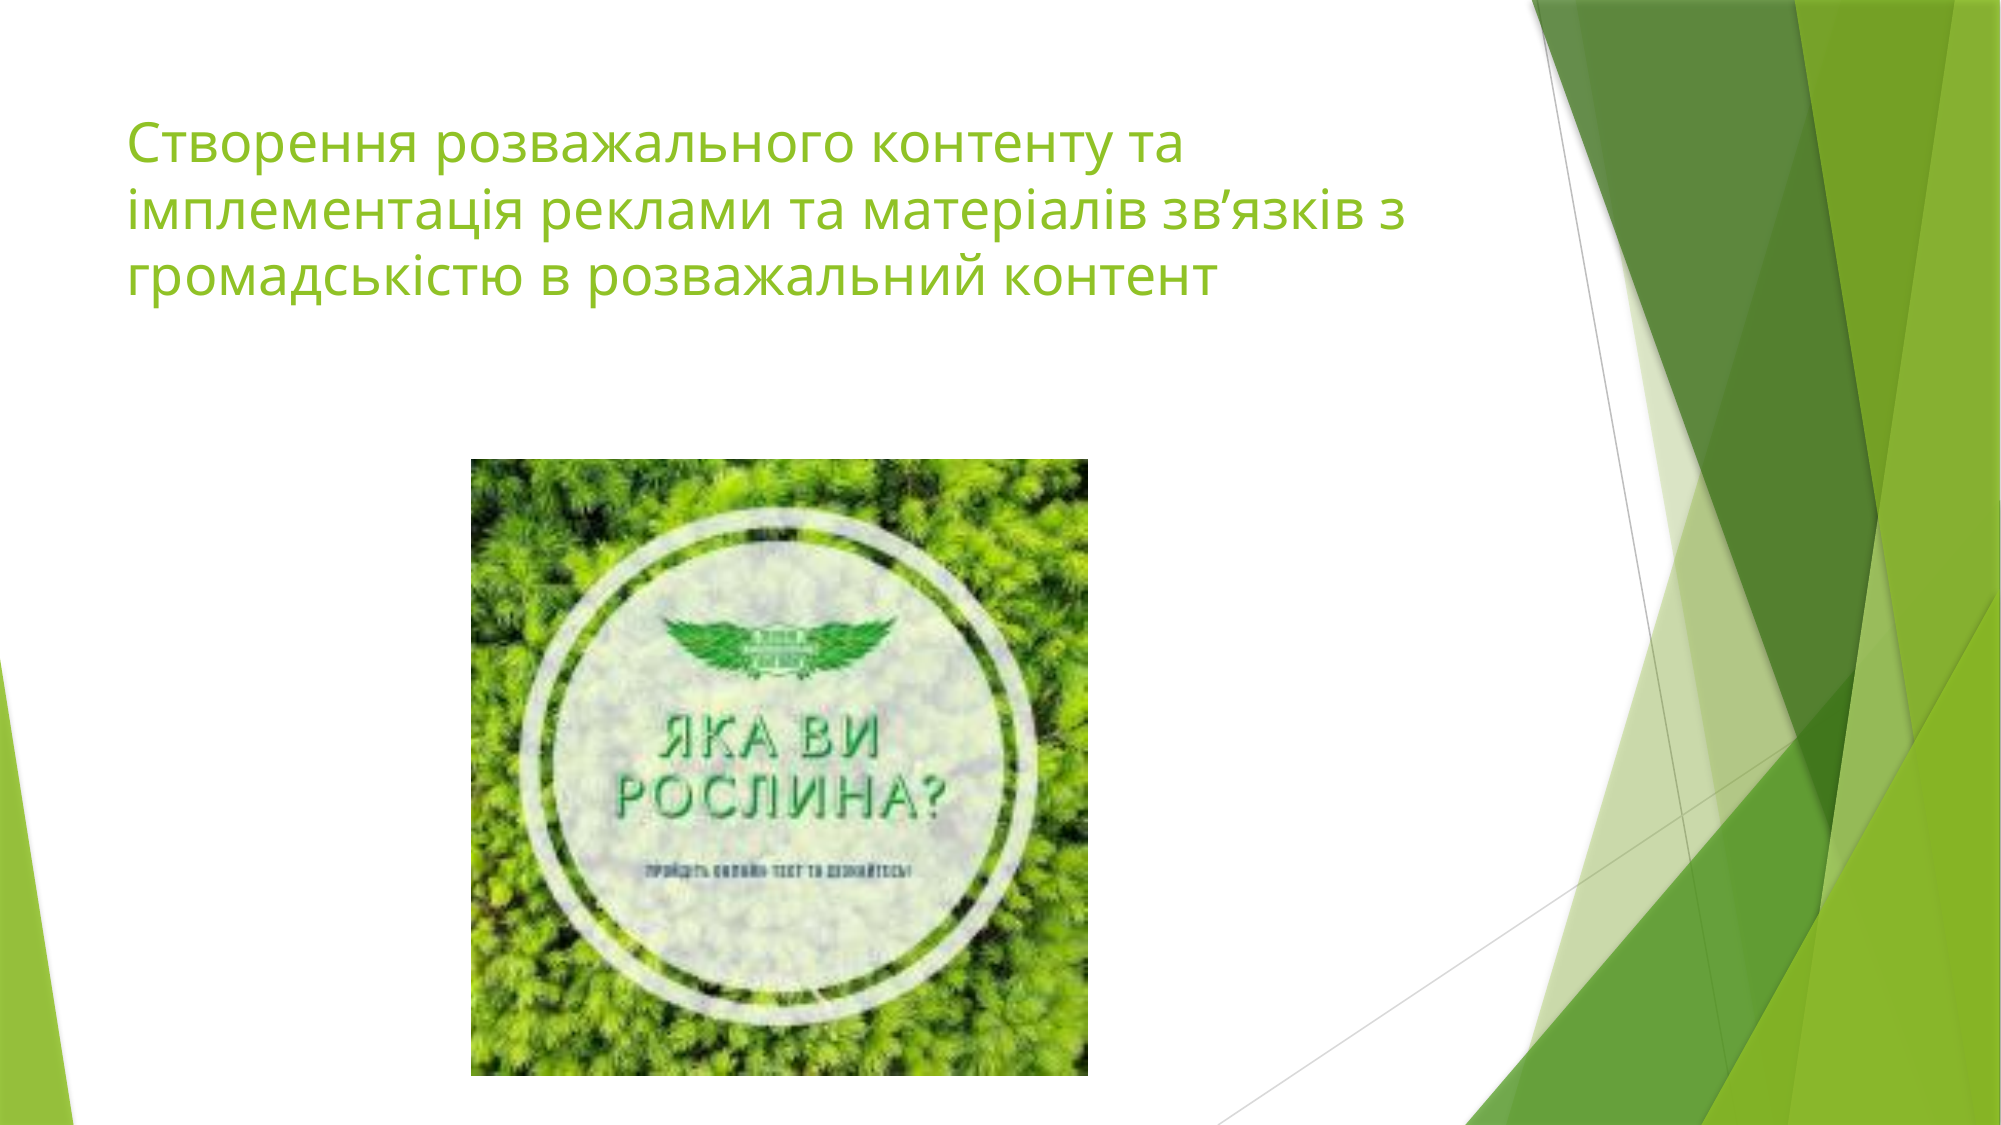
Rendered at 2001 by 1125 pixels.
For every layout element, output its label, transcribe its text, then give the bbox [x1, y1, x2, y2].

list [471, 459, 1088, 1076]
title Створення розважального контенту та імплементація реклами та матеріалів зв’язків з громадськістю в розважальний контент [111, 99, 1522, 317]
